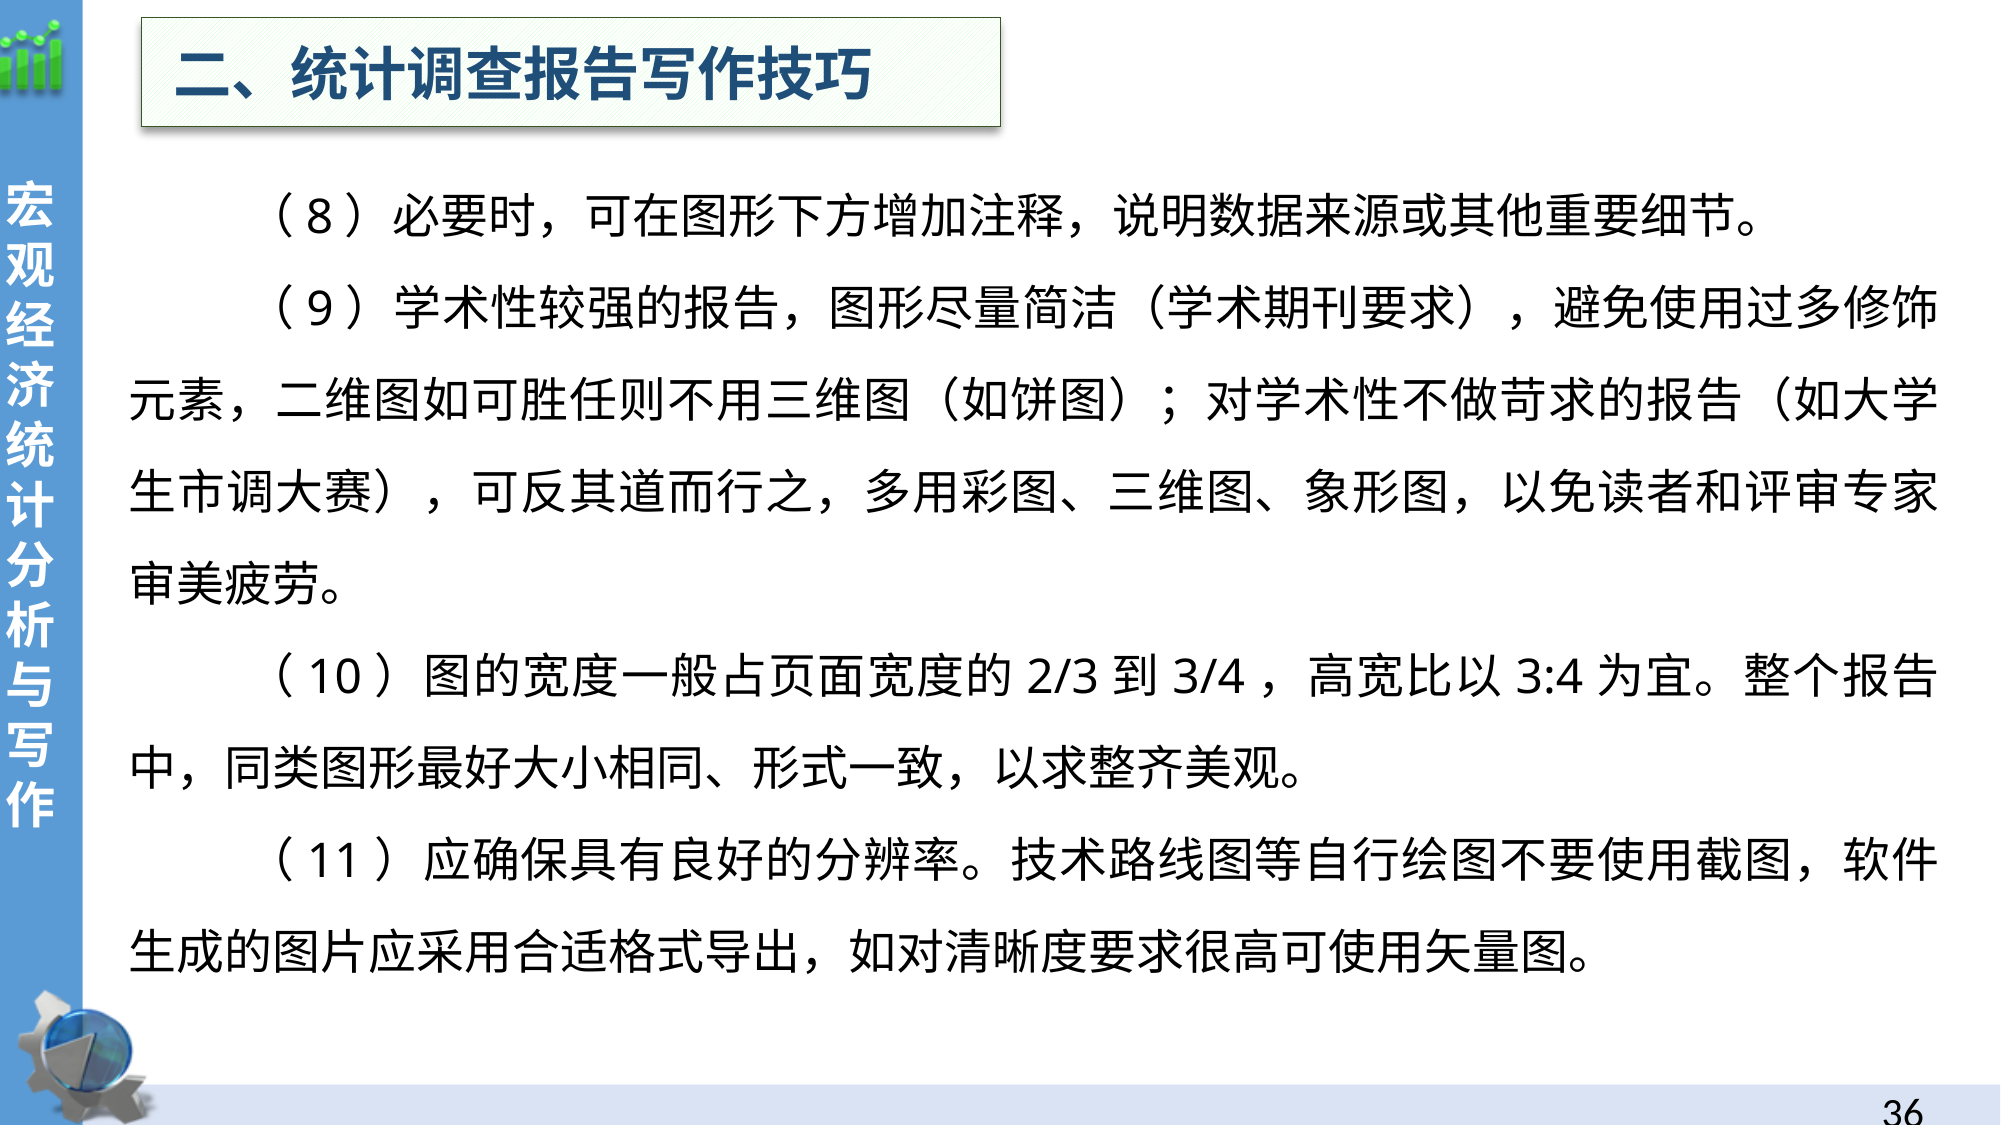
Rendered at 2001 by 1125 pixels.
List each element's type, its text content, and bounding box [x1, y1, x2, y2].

text_box 35 [1786, 1085, 1940, 1125]
text_box （8）必要时，可在图形下方增加注释，说明数据来源或其他重要细节。 （9）学术性较强的报告，图形尽量简洁（学术期刊要求），避免使用过多修饰元素，二维图如可胜任则不用三维图（如饼图）；对学术性不做苛求的报告（如大学生市调大赛），可反其道而行之，多用彩图、三维图、象形图，以免读者和评审专家审美疲劳。 （10）图的宽度一般占页面宽度的2/3到3/4，高宽比以3:4为宜。整个报告中，同类图形最好大小相同、形式一致，以求整齐美观。 （11）应确保具有良好的分辨率。技术路线图等自行绘图不要使用截图，软件生成的图片应采用合适格式导出，如对清晰度要求很高可使用矢量图。 [113, 144, 1955, 1086]
text_box 二、统计调查报告写作技巧 [141, 17, 1000, 127]
picture [0, 0, 2001, 1125]
